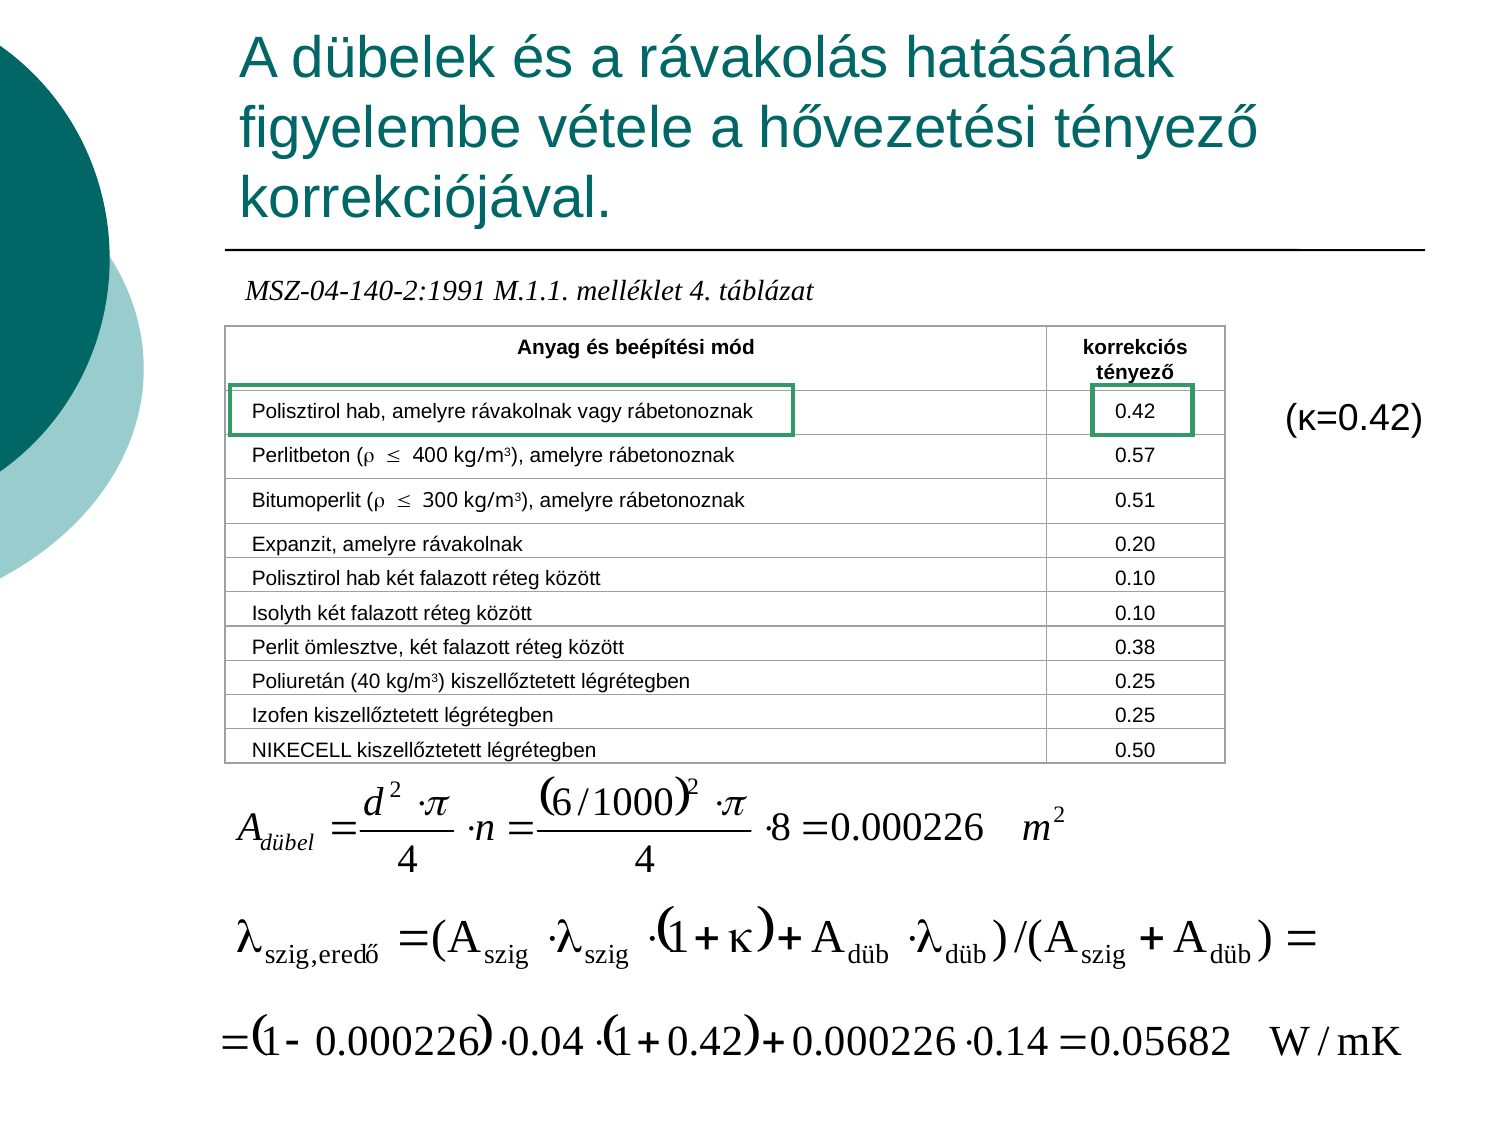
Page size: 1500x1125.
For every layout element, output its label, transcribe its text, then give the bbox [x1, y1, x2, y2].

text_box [212, 1012, 1411, 1074]
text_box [229, 904, 1317, 980]
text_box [224, 325, 1226, 764]
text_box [228, 771, 1072, 882]
title A dübelek és a rávakolás hatásának figyelembe vétele a hővezetési tényező korrekciójával. [224, 49, 1425, 237]
text_box MSZ-04-140-2:1991 M.1.1. melléklet 4. táblázat [230, 263, 1168, 314]
text_box (κ=0.42) [1270, 385, 1439, 445]
